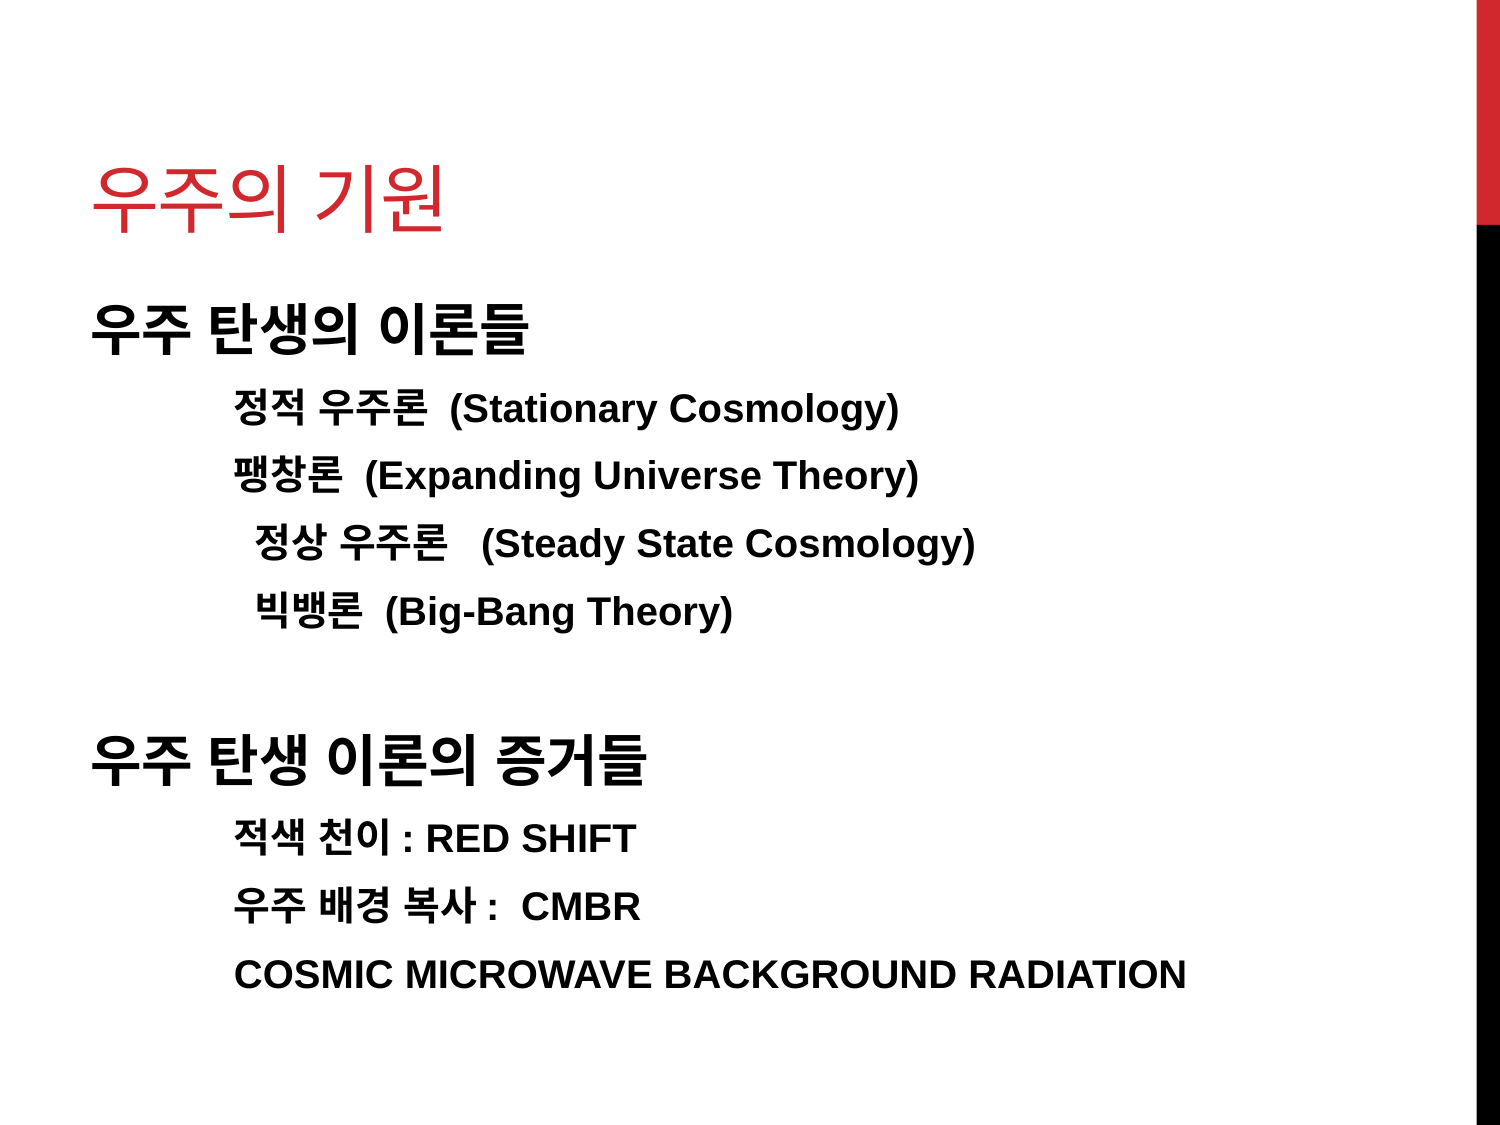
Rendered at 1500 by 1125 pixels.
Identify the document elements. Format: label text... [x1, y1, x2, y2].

list 우주 탄생의 이론들 정적 우주론 (Stationary Cosmology) 팽창론 (Expanding Universe Theory) 정상 우주론 (Steady State Cosmology) 빅뱅론 (Big-Bang Theory) 우주 탄생 이론의 증거들 적색 천이: RED SHIFT 우주 배경 복사: CMBR COSMIC MICROWAVE BACKGROUND RADIATION [75, 287, 1325, 1005]
title 우주의 기원 [75, 25, 1025, 250]
